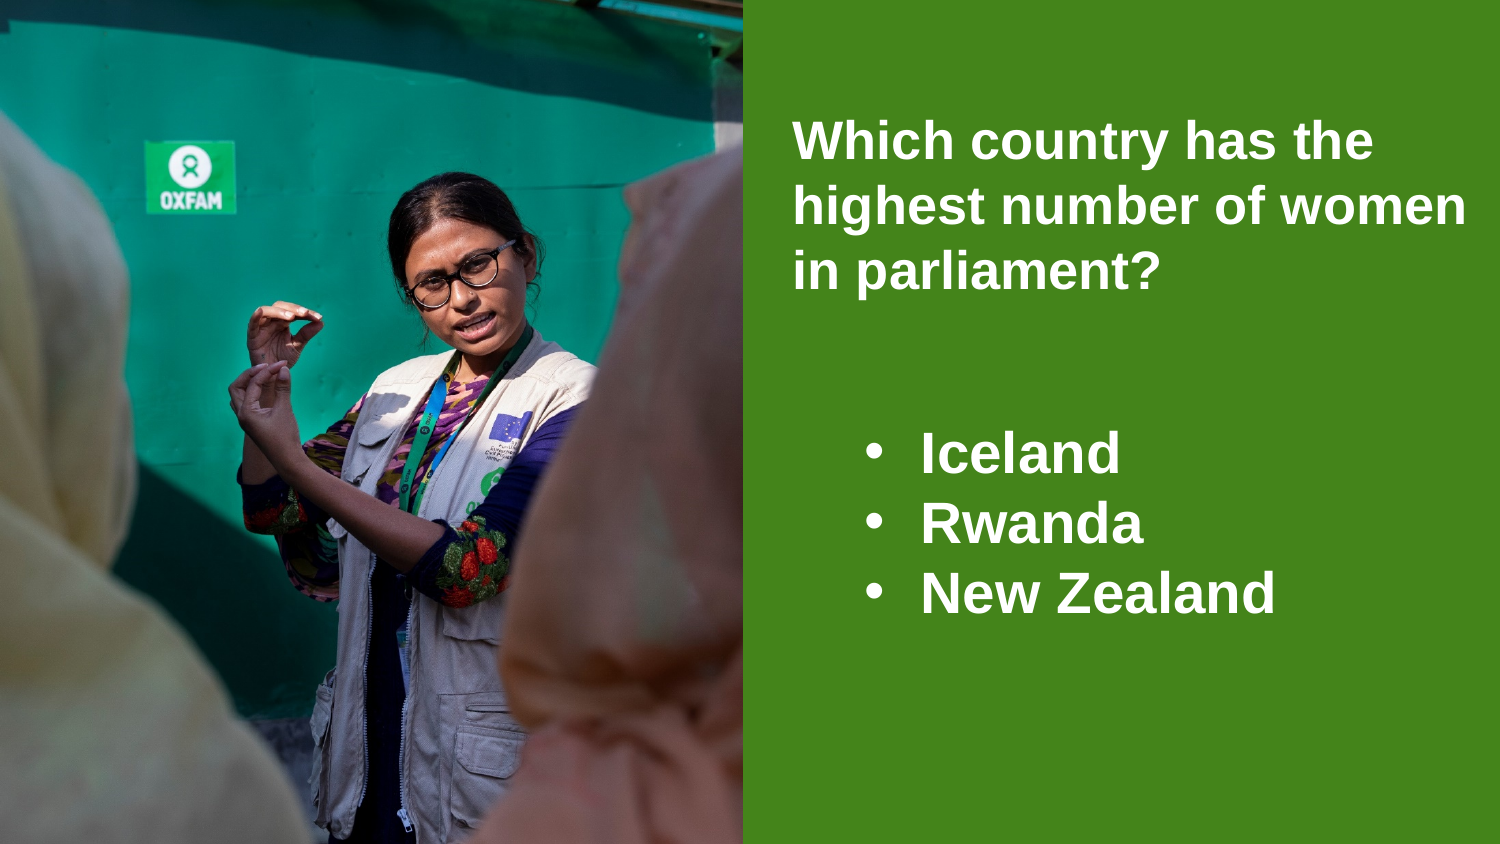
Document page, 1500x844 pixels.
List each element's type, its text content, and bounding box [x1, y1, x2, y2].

picture [0, 0, 743, 844]
text_box Which country has the highest number of women in parliament? [774, 75, 1500, 319]
text_box Iceland Rwanda New Zealand [846, 385, 1315, 643]
